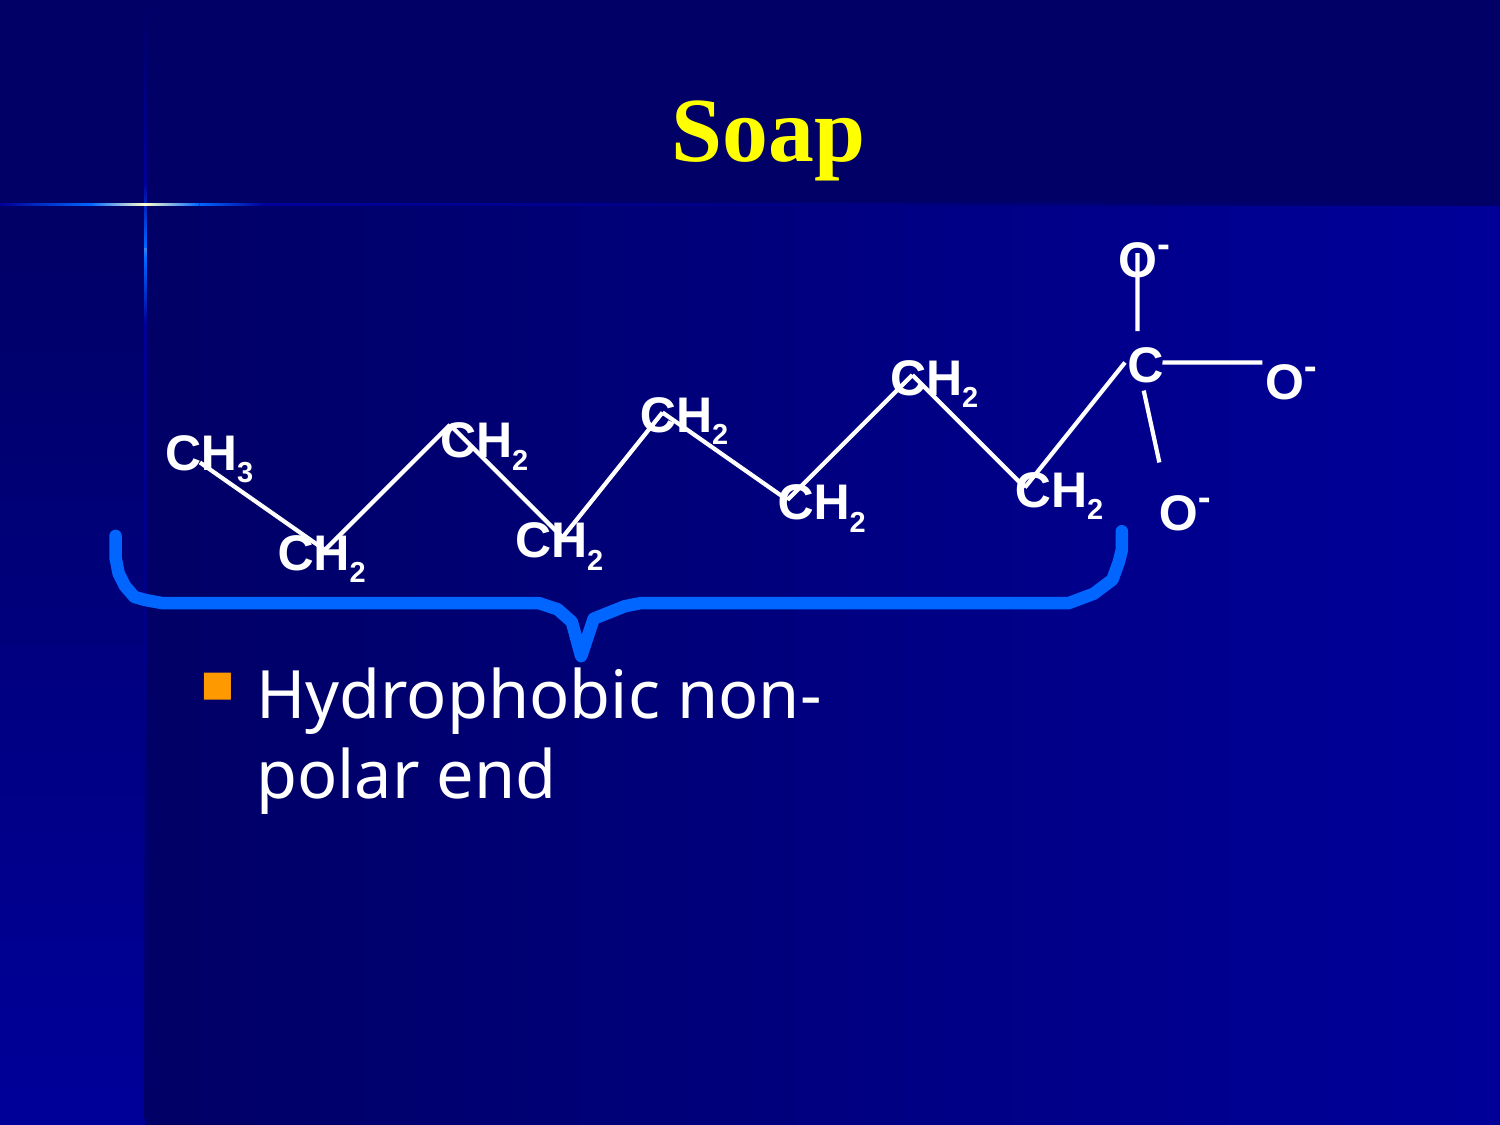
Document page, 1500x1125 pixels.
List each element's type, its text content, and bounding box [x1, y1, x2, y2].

text_box [115, 535, 1086, 644]
title Soap [149, 49, 1388, 188]
list Hydrophobic non-polar end [184, 644, 925, 1001]
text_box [149, 202, 1413, 588]
